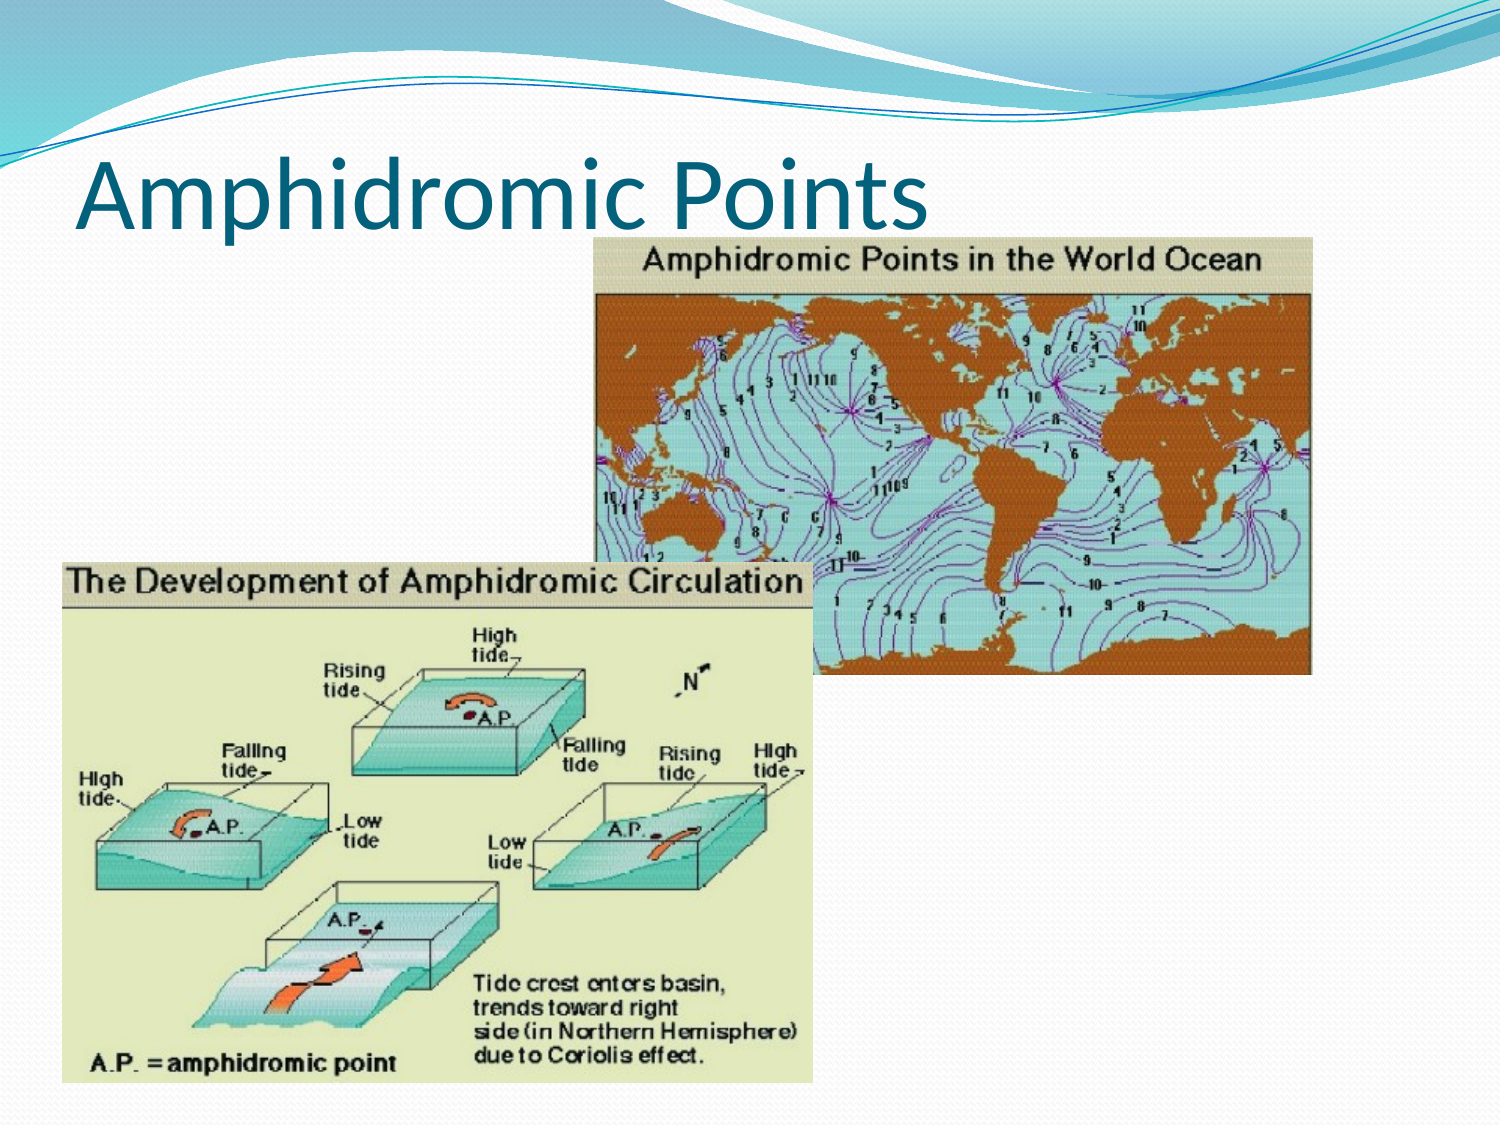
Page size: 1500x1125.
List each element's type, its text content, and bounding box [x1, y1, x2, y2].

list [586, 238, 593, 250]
title Amphidromic Points [75, 62, 1438, 250]
picture [62, 237, 1313, 1084]
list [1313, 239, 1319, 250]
